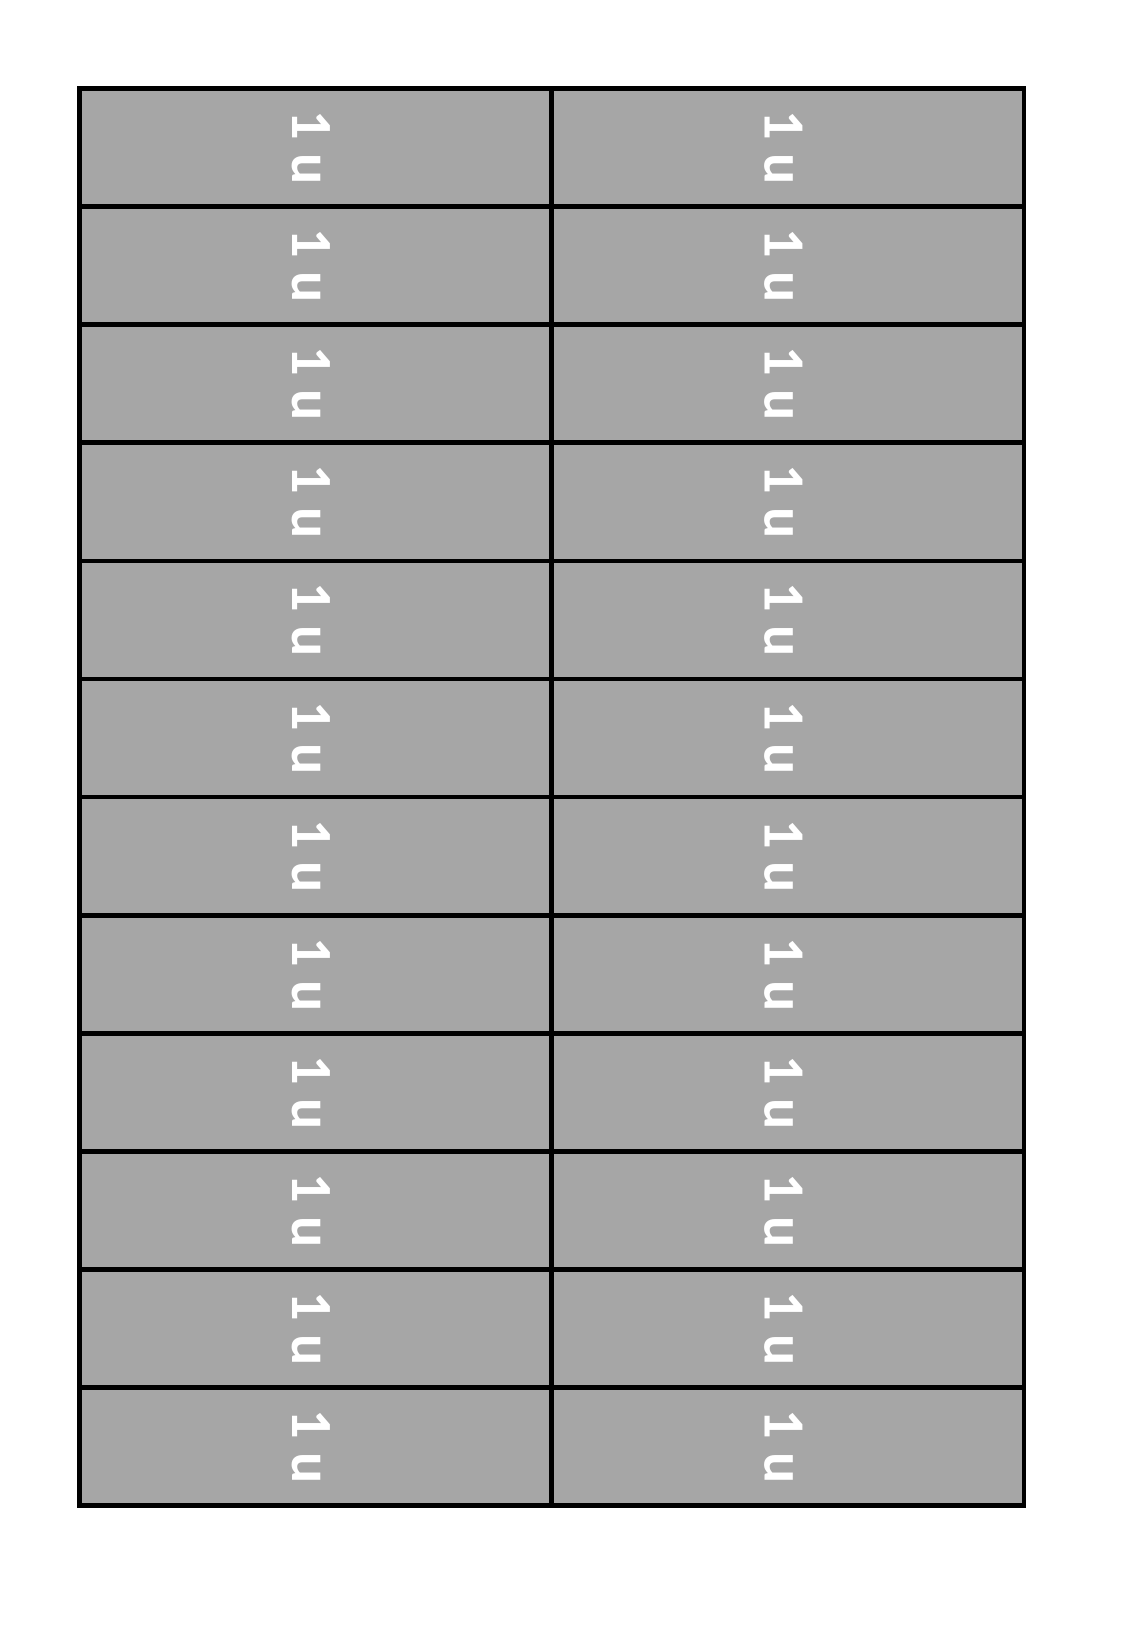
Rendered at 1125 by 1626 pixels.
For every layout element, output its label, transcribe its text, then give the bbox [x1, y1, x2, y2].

text_box 1 u [78, 442, 551, 560]
text_box 1 u [78, 914, 551, 1032]
text_box 1 u [78, 87, 551, 206]
text_box 1 u [551, 914, 1025, 1032]
text_box 1 u [78, 1150, 551, 1269]
text_box 1 u [551, 87, 1025, 206]
text_box 1 u [551, 442, 1025, 560]
text_box 1 u [551, 1269, 1025, 1387]
text_box 1 u [78, 678, 551, 796]
text_box 1 u [78, 1387, 551, 1507]
text_box 1 u [551, 1387, 1025, 1507]
text_box 1 u [78, 560, 551, 678]
text_box 1 u [551, 678, 1025, 796]
text_box 1 u [78, 1032, 551, 1150]
text_box 1 u [78, 796, 551, 914]
text_box 1 u [78, 1269, 551, 1387]
text_box 1 u [551, 560, 1025, 678]
text_box 1 u [551, 796, 1025, 914]
text_box 1 u [551, 206, 1025, 324]
text_box 1 u [551, 324, 1025, 442]
text_box 1 u [551, 1032, 1025, 1150]
text_box 1 u [78, 324, 551, 442]
text_box 1 u [551, 1150, 1025, 1269]
text_box 1 u [78, 206, 551, 324]
